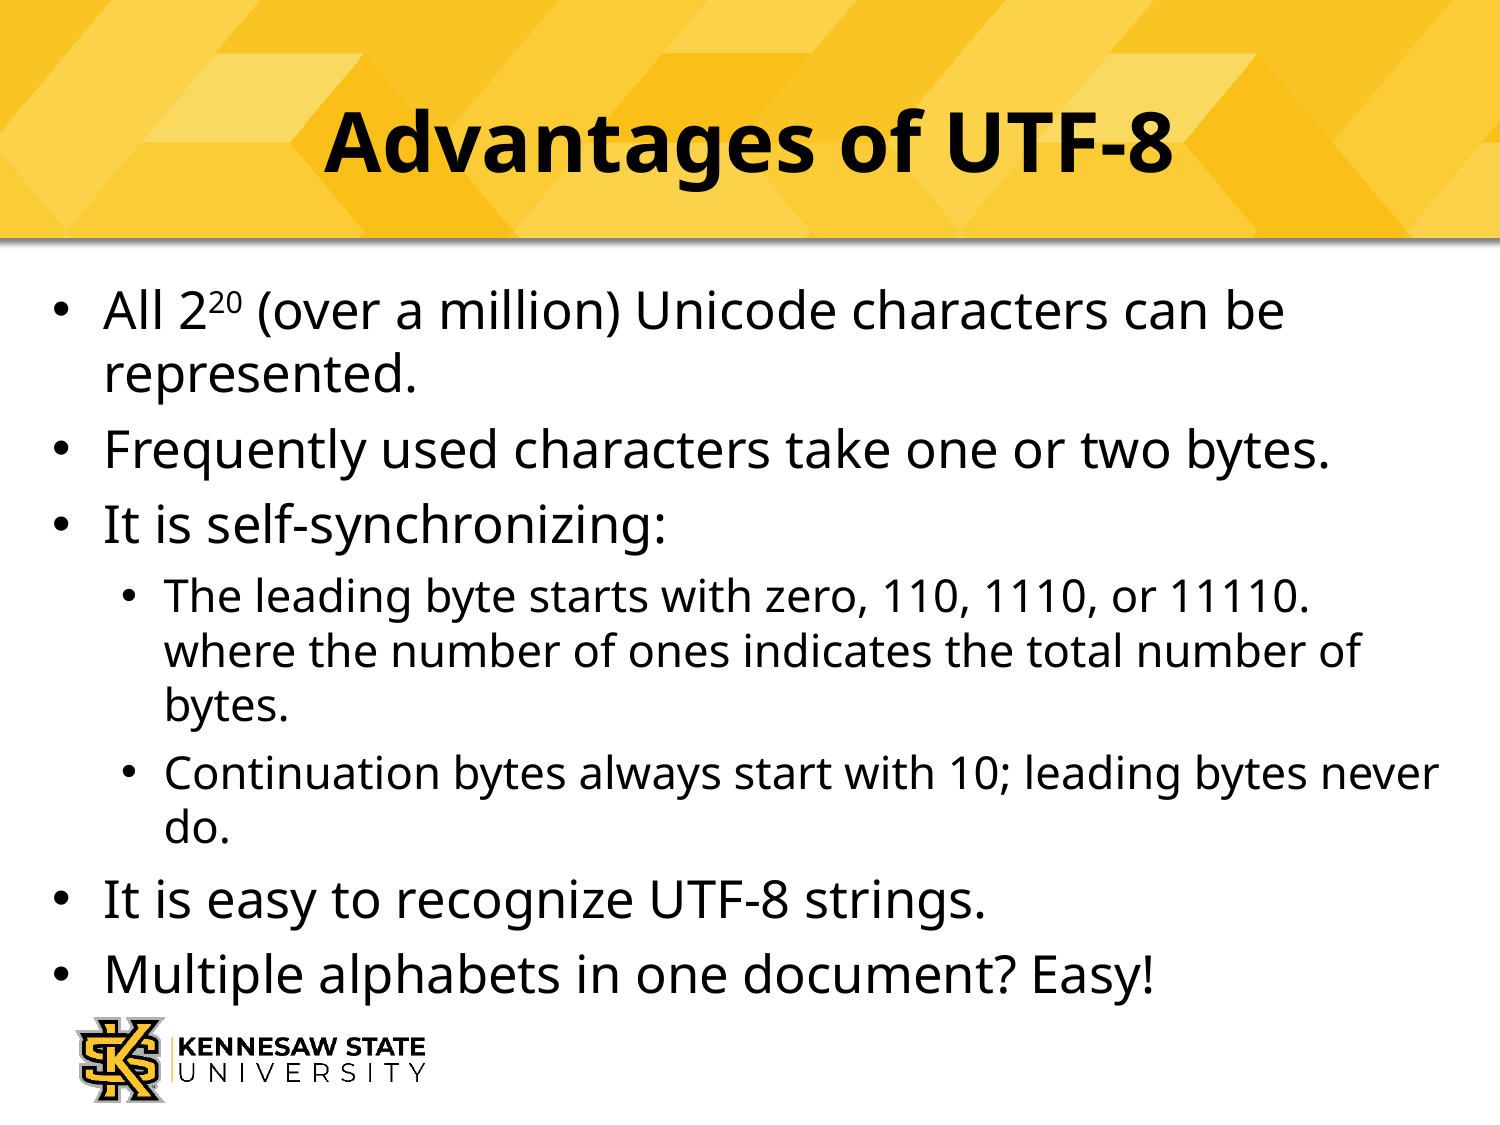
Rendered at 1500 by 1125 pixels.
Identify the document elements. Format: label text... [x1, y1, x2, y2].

list All 220 (over a million) Unicode characters can be represented. Frequently used characters take one or two bytes. It is self-synchronizing: The leading byte starts with zero, 110, 1110, or 11110. where the number of ones indicates the total number of bytes. Continuation bytes always start with 10; leading bytes never do. It is easy to recognize UTF-8 strings. Multiple alphabets in one document? Easy! [37, 269, 1463, 1013]
picture [75, 1017, 425, 1103]
title Advantages of UTF-8 [75, 45, 1425, 233]
picture [0, 0, 1500, 251]
